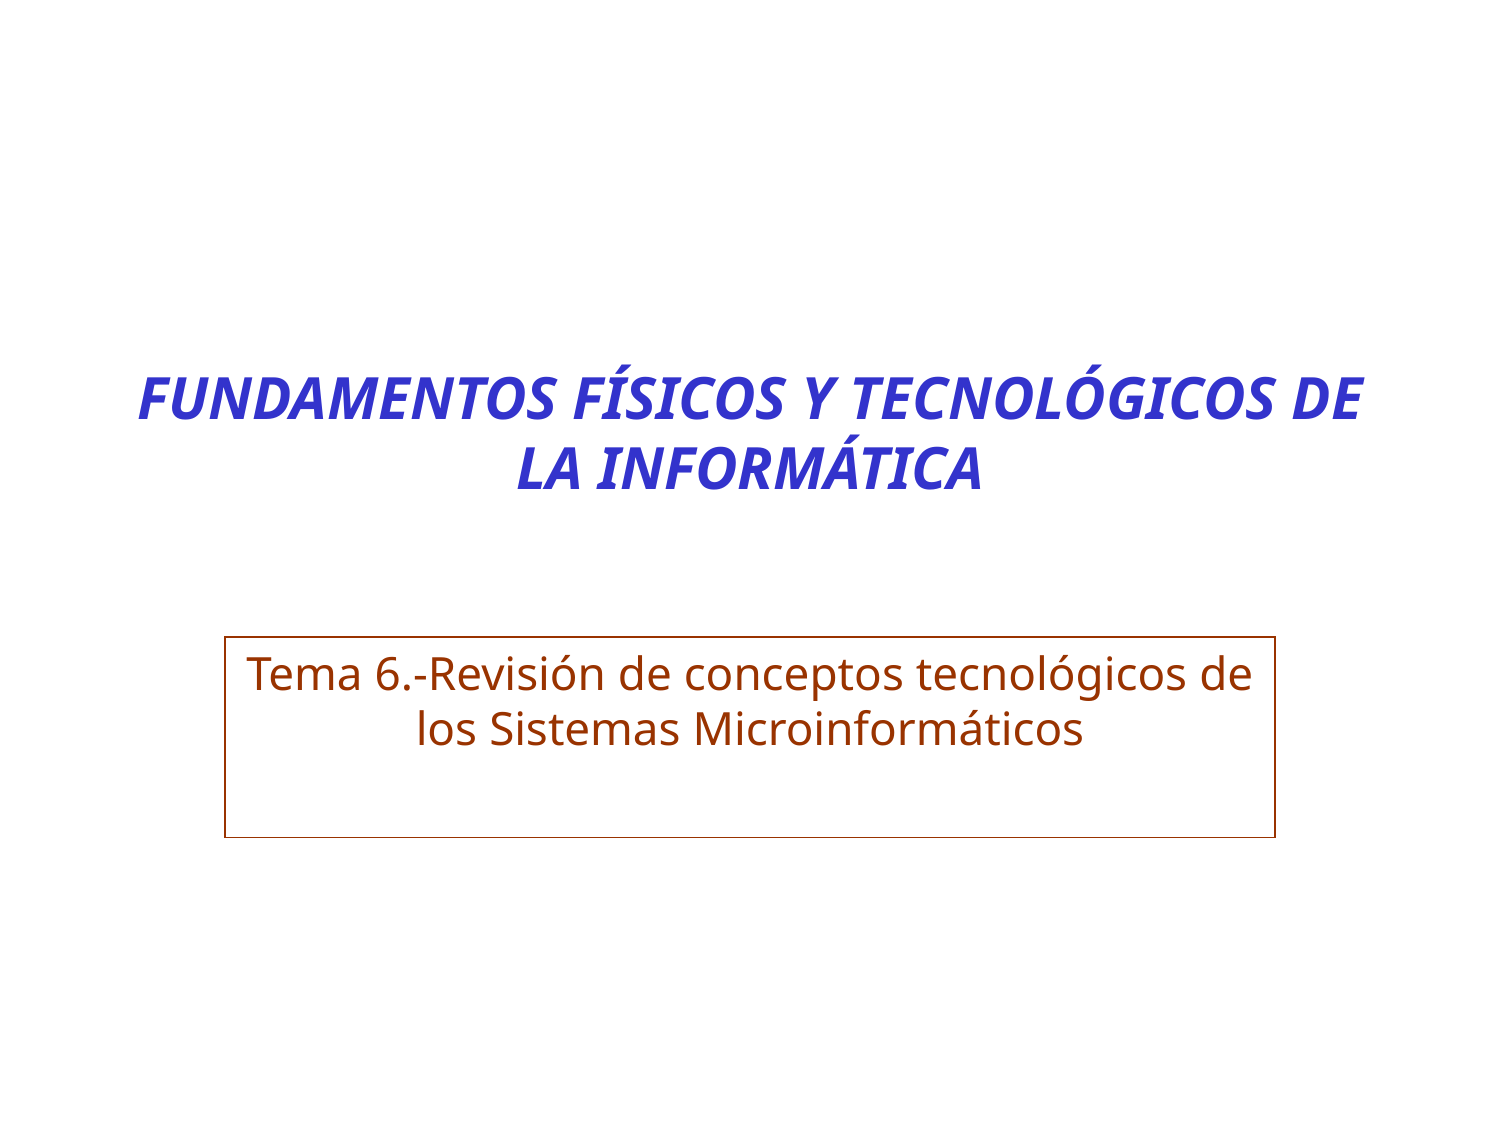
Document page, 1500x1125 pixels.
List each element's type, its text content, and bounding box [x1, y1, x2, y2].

subtitle Tema 6.-Revisión de conceptos tecnológicos de los Sistemas Microinformáticos [224, 636, 1276, 838]
title FUNDAMENTOS FÍSICOS Y TECNOLÓGICOS DE LA INFORMÁTICA [112, 299, 1388, 563]
